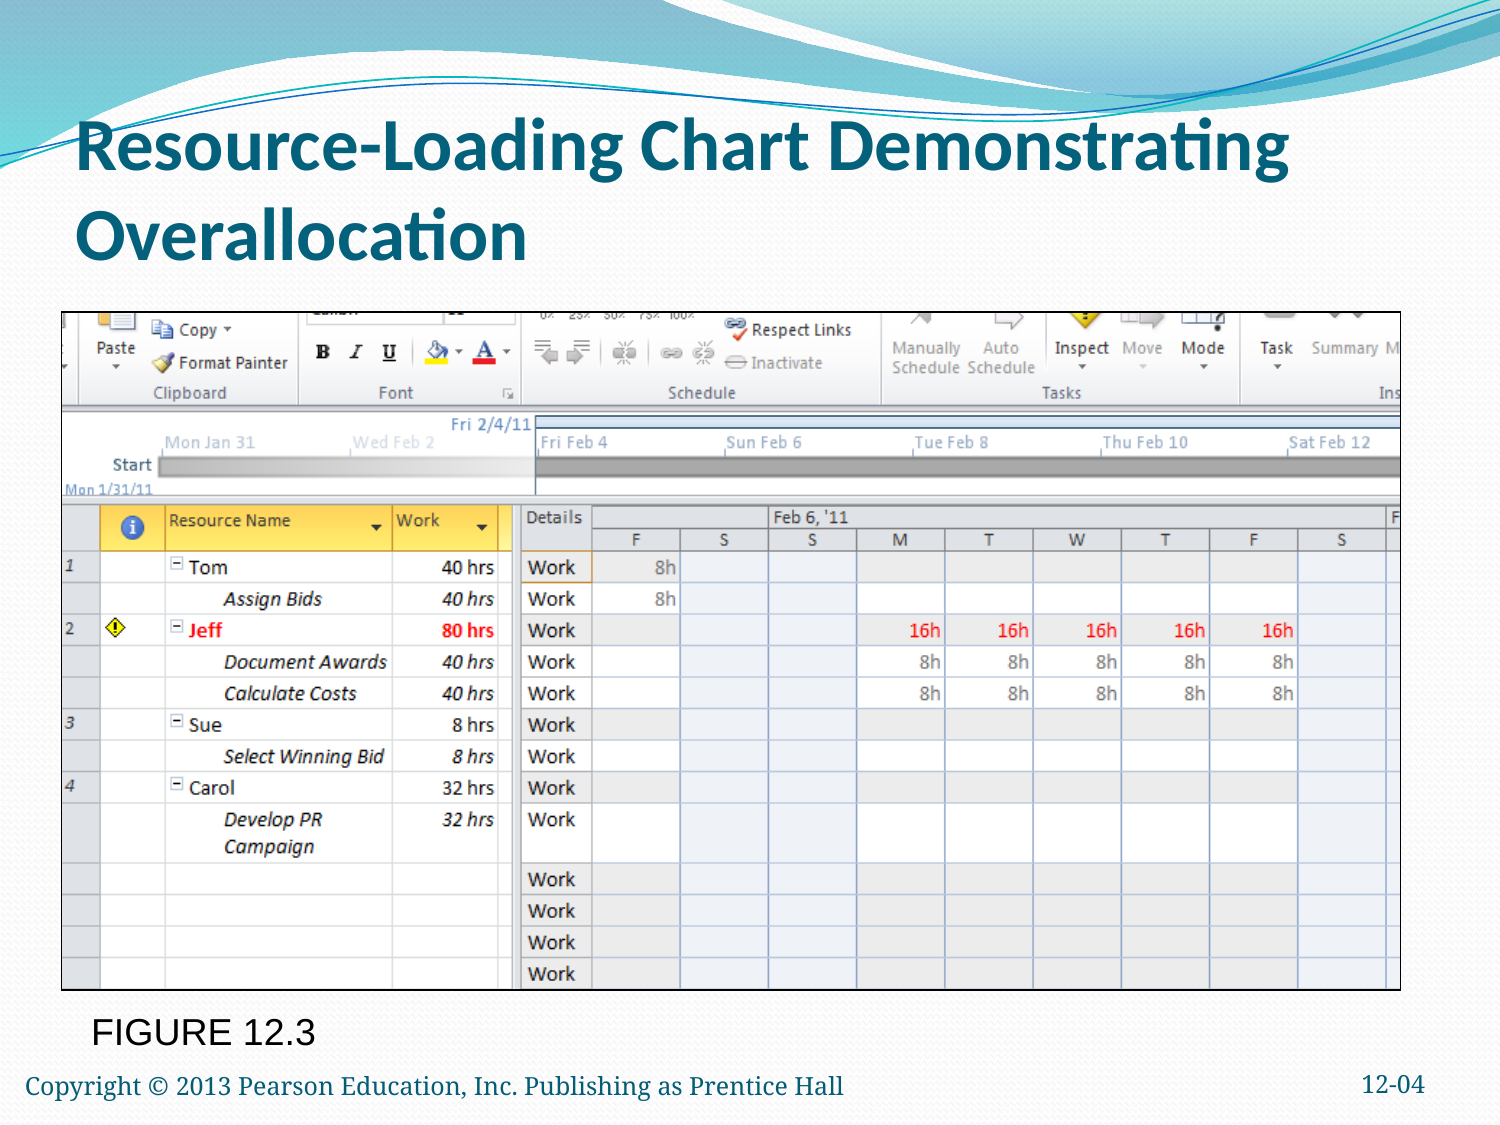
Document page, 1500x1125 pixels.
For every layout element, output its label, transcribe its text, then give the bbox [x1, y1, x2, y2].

title Resource-Loading Chart Demonstrating Overallocation [74, 87, 1438, 276]
picture [62, 312, 1401, 990]
text_box FIGURE 12.3 [76, 1002, 353, 1061]
text_box Copyright © 2013 Pearson Education, Inc. Publishing as Prentice Hall [24, 1062, 988, 1100]
slide_number 12-04 [1299, 1042, 1425, 1103]
